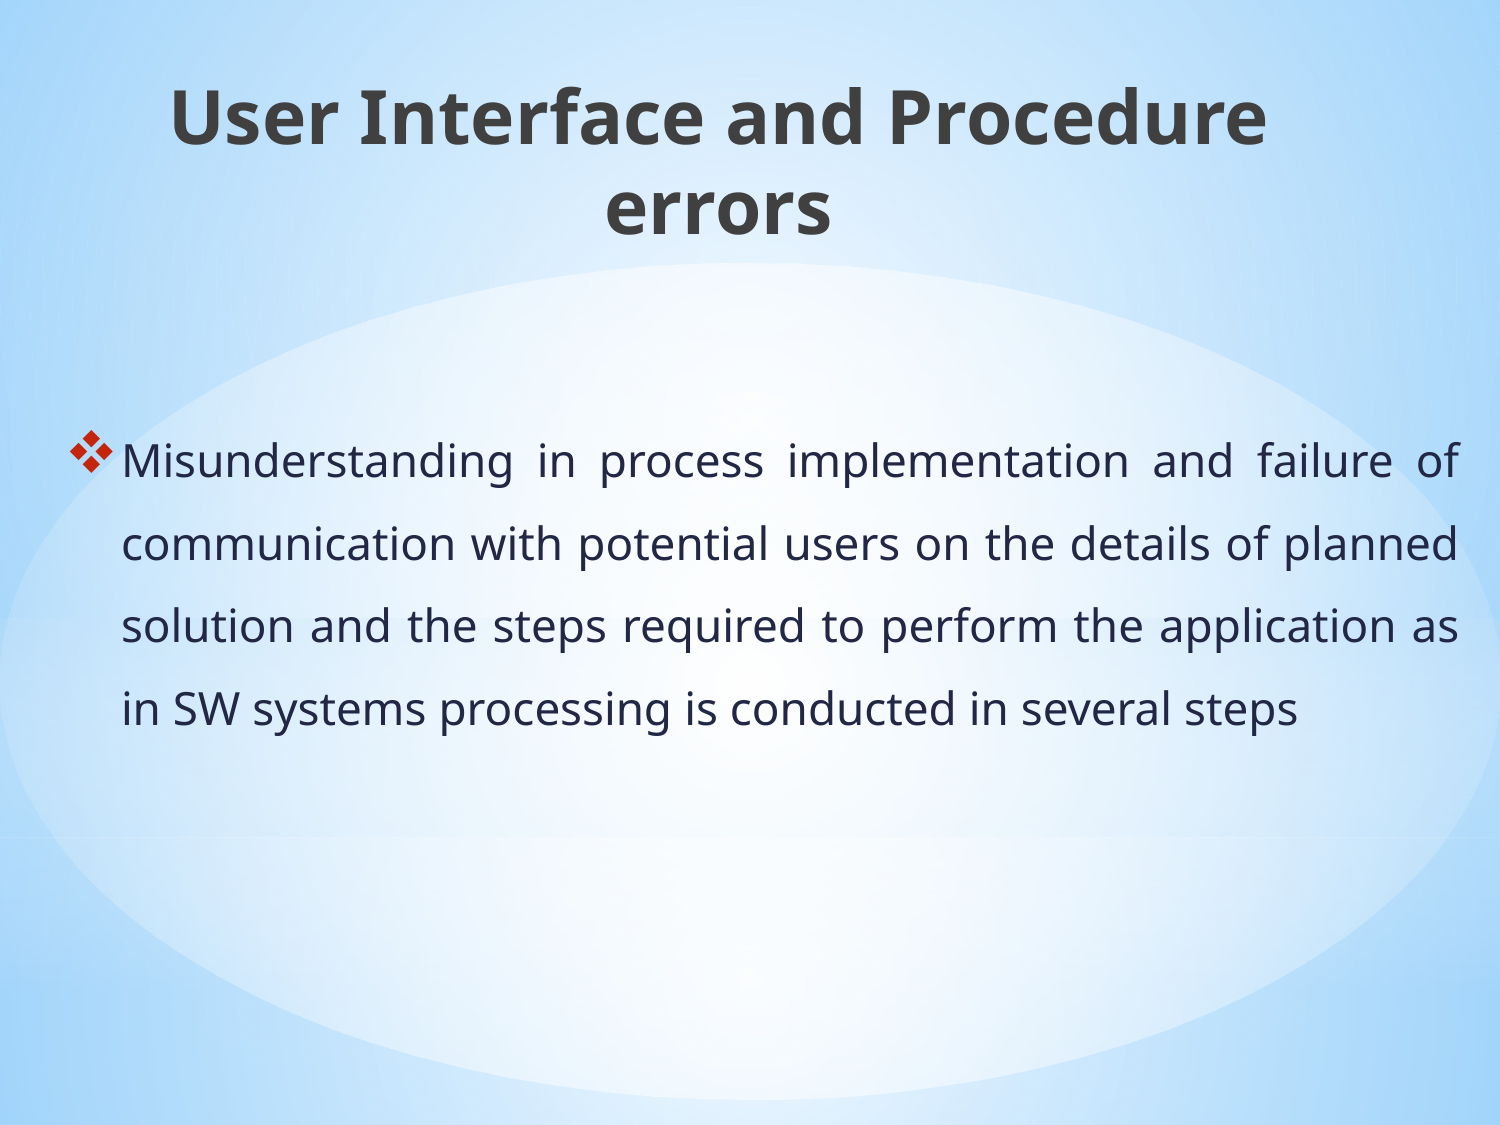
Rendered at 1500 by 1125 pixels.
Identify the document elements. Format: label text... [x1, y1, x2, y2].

text_box User Interface and Procedure errors [49, 62, 1388, 258]
text_box Misunderstanding in process implementation and failure of communication with potential users on the details of planned solution and the steps required to perform the application as in SW systems processing is conducted in several steps [49, 396, 1475, 742]
